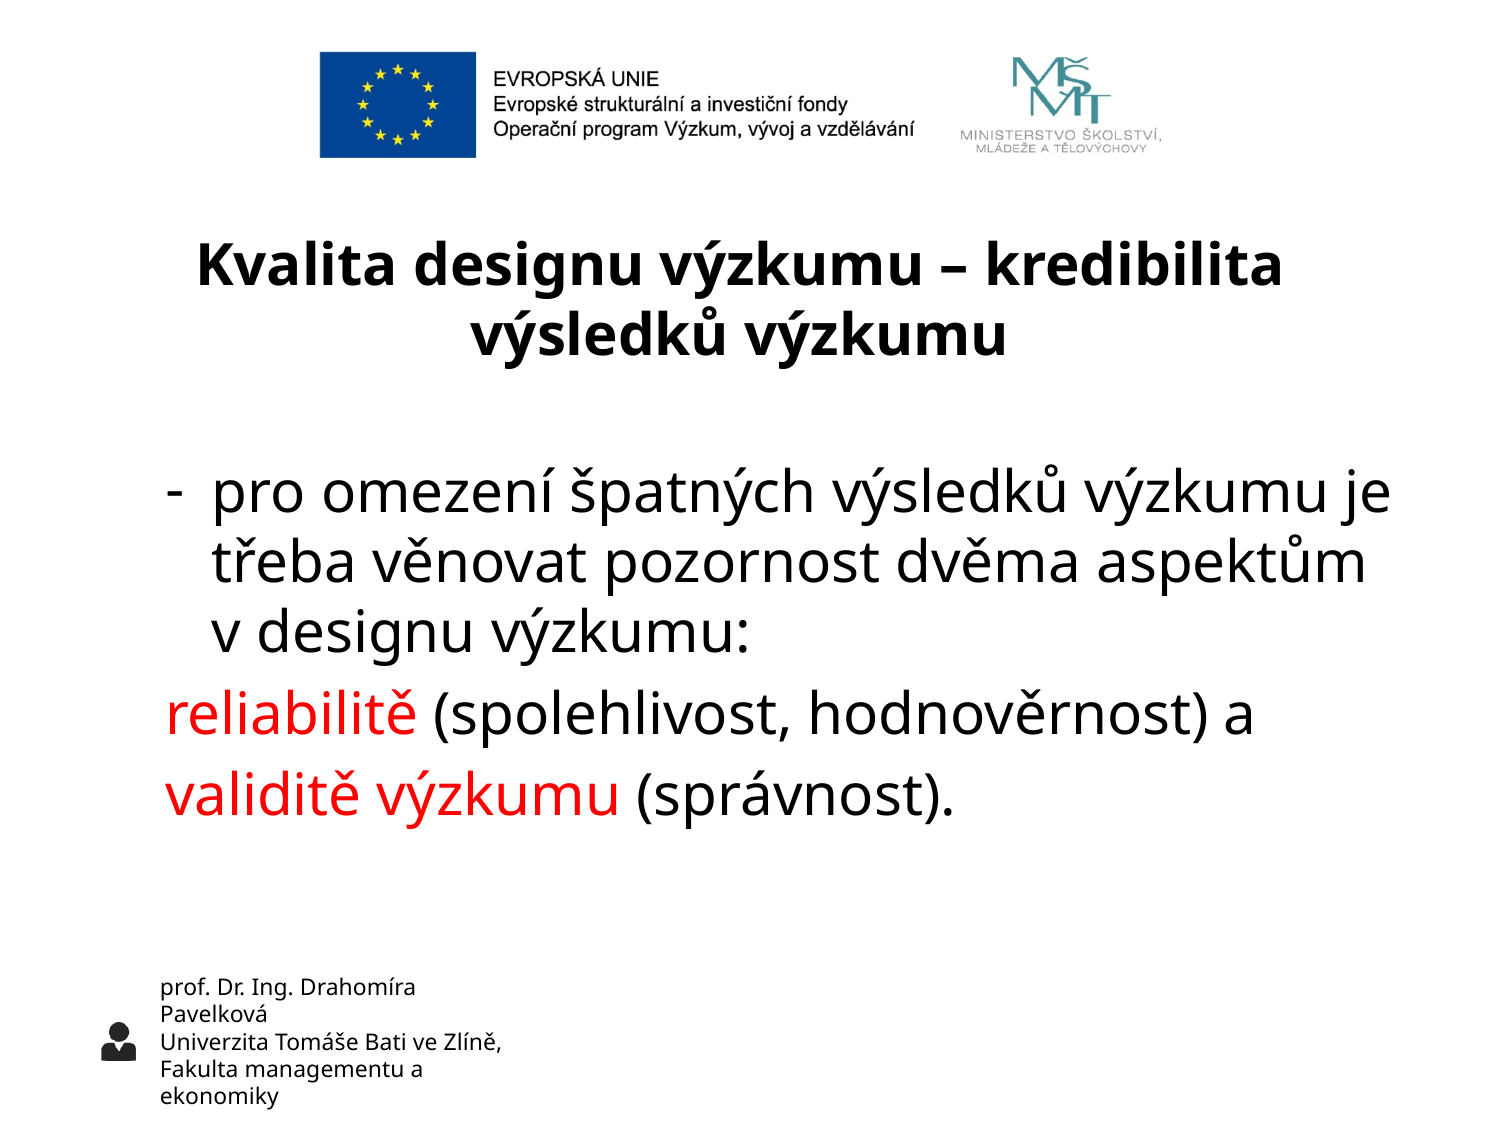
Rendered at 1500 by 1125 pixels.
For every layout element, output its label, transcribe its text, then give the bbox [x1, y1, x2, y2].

list pro omezení špatných výsledků výzkumu je třeba věnovat pozornost dvěma aspektům v designu výzkumu: reliabilitě (spolehlivost, hodnověrnost) a validitě výzkumu (správnost). [75, 385, 1425, 1005]
title Kvalita designu výzkumu – kredibilita výsledků výzkumu [65, 223, 1416, 372]
picture [101, 1021, 136, 1062]
footer prof. Dr. Ing. Drahomíra Pavelková Univerzita Tomáše Bati ve Zlíně, Fakulta managementu a ekonomiky [145, 999, 526, 1083]
picture [267, 0, 1213, 210]
